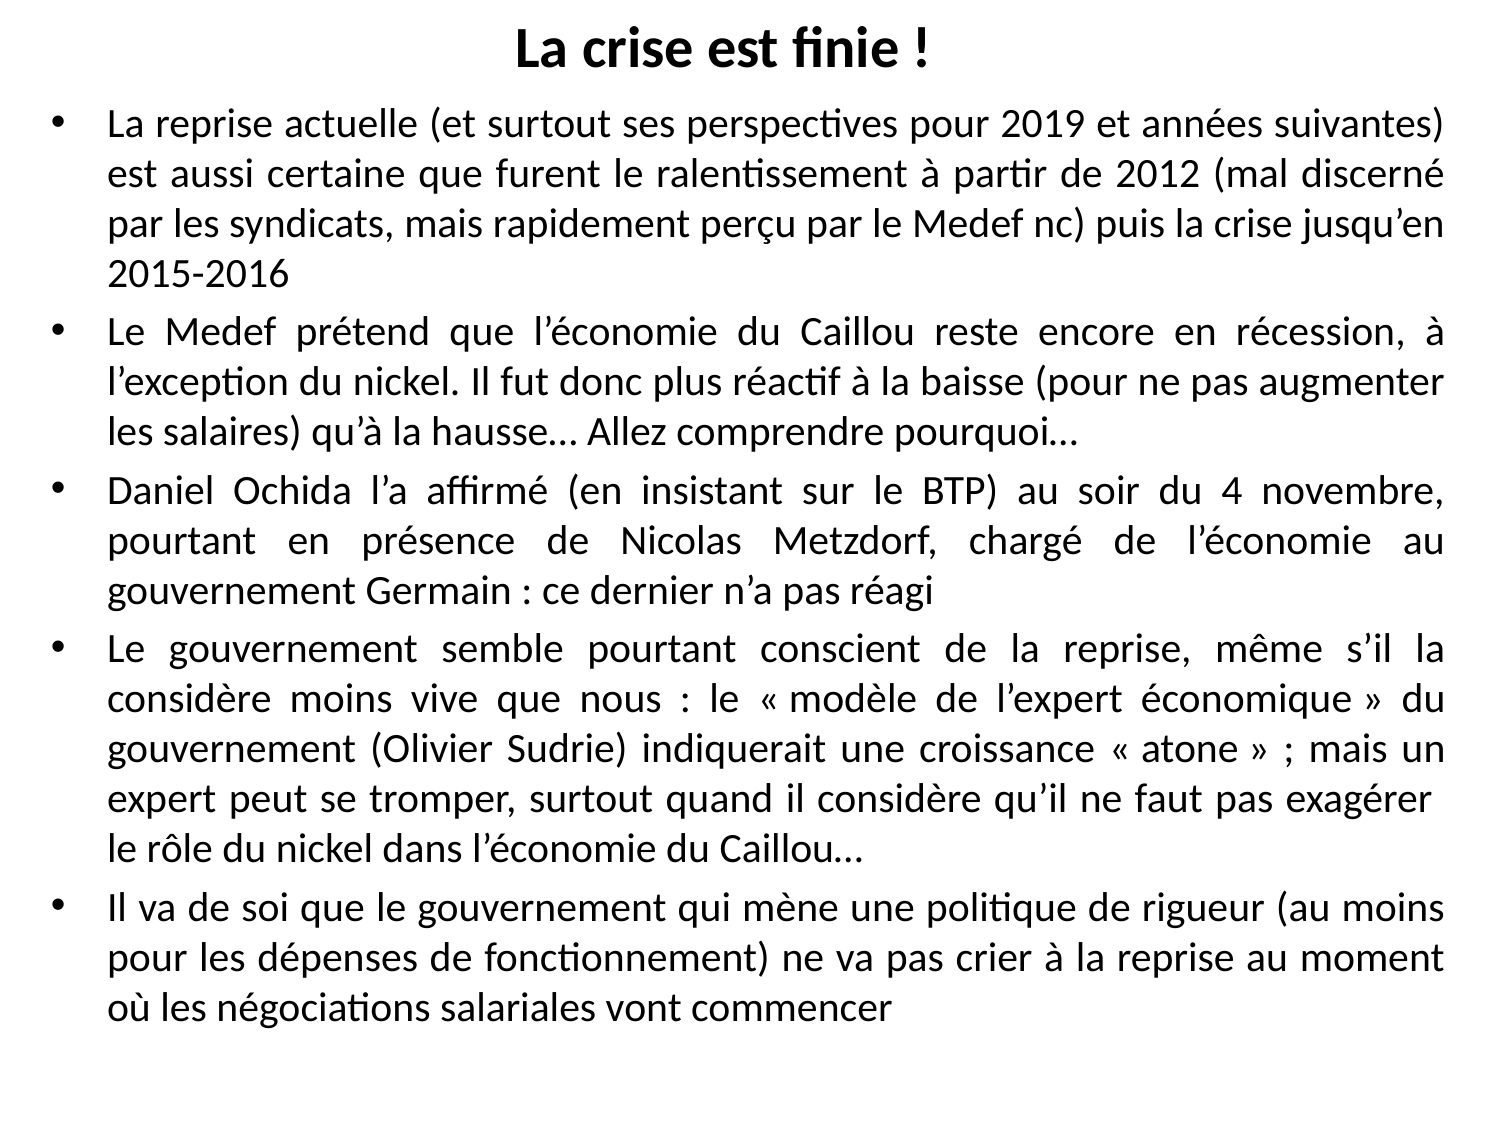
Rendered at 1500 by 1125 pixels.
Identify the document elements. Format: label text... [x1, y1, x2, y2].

list La reprise actuelle (et surtout ses perspectives pour 2019 et années suivantes) est aussi certaine que furent le ralentissement à partir de 2012 (mal discerné par les syndicats, mais rapidement perçu par le Medef nc) puis la crise jusqu’en 2015-2016 Le Medef prétend que l’économie du Caillou reste encore en récession, à l’exception du nickel. Il fut donc plus réactif à la baisse (pour ne pas augmenter les salaires) qu’à la hausse… Allez comprendre pourquoi… Daniel Ochida l’a affirmé (en insistant sur le BTP) au soir du 4 novembre, pourtant en présence de Nicolas Metzdorf, chargé de l’économie au gouvernement Germain : ce dernier n’a pas réagi Le gouvernement semble pourtant conscient de la reprise, même s’il la considère moins vive que nous : le « modèle de l’expert économique » du gouvernement (Olivier Sudrie) indiquerait une croissance « atone » ; mais un expert peut se tromper, surtout quand il considère qu’il ne faut pas exagérer le rôle du nickel dans l’économie du Caillou… Il va de soi que le gouvernement qui mène une politique de rigueur (au moins pour les dépenses de fonctionnement) ne va pas crier à la reprise au moment où les négociations salariales vont commencer [35, 89, 1461, 1103]
title La crise est finie ! [0, 0, 1461, 89]
